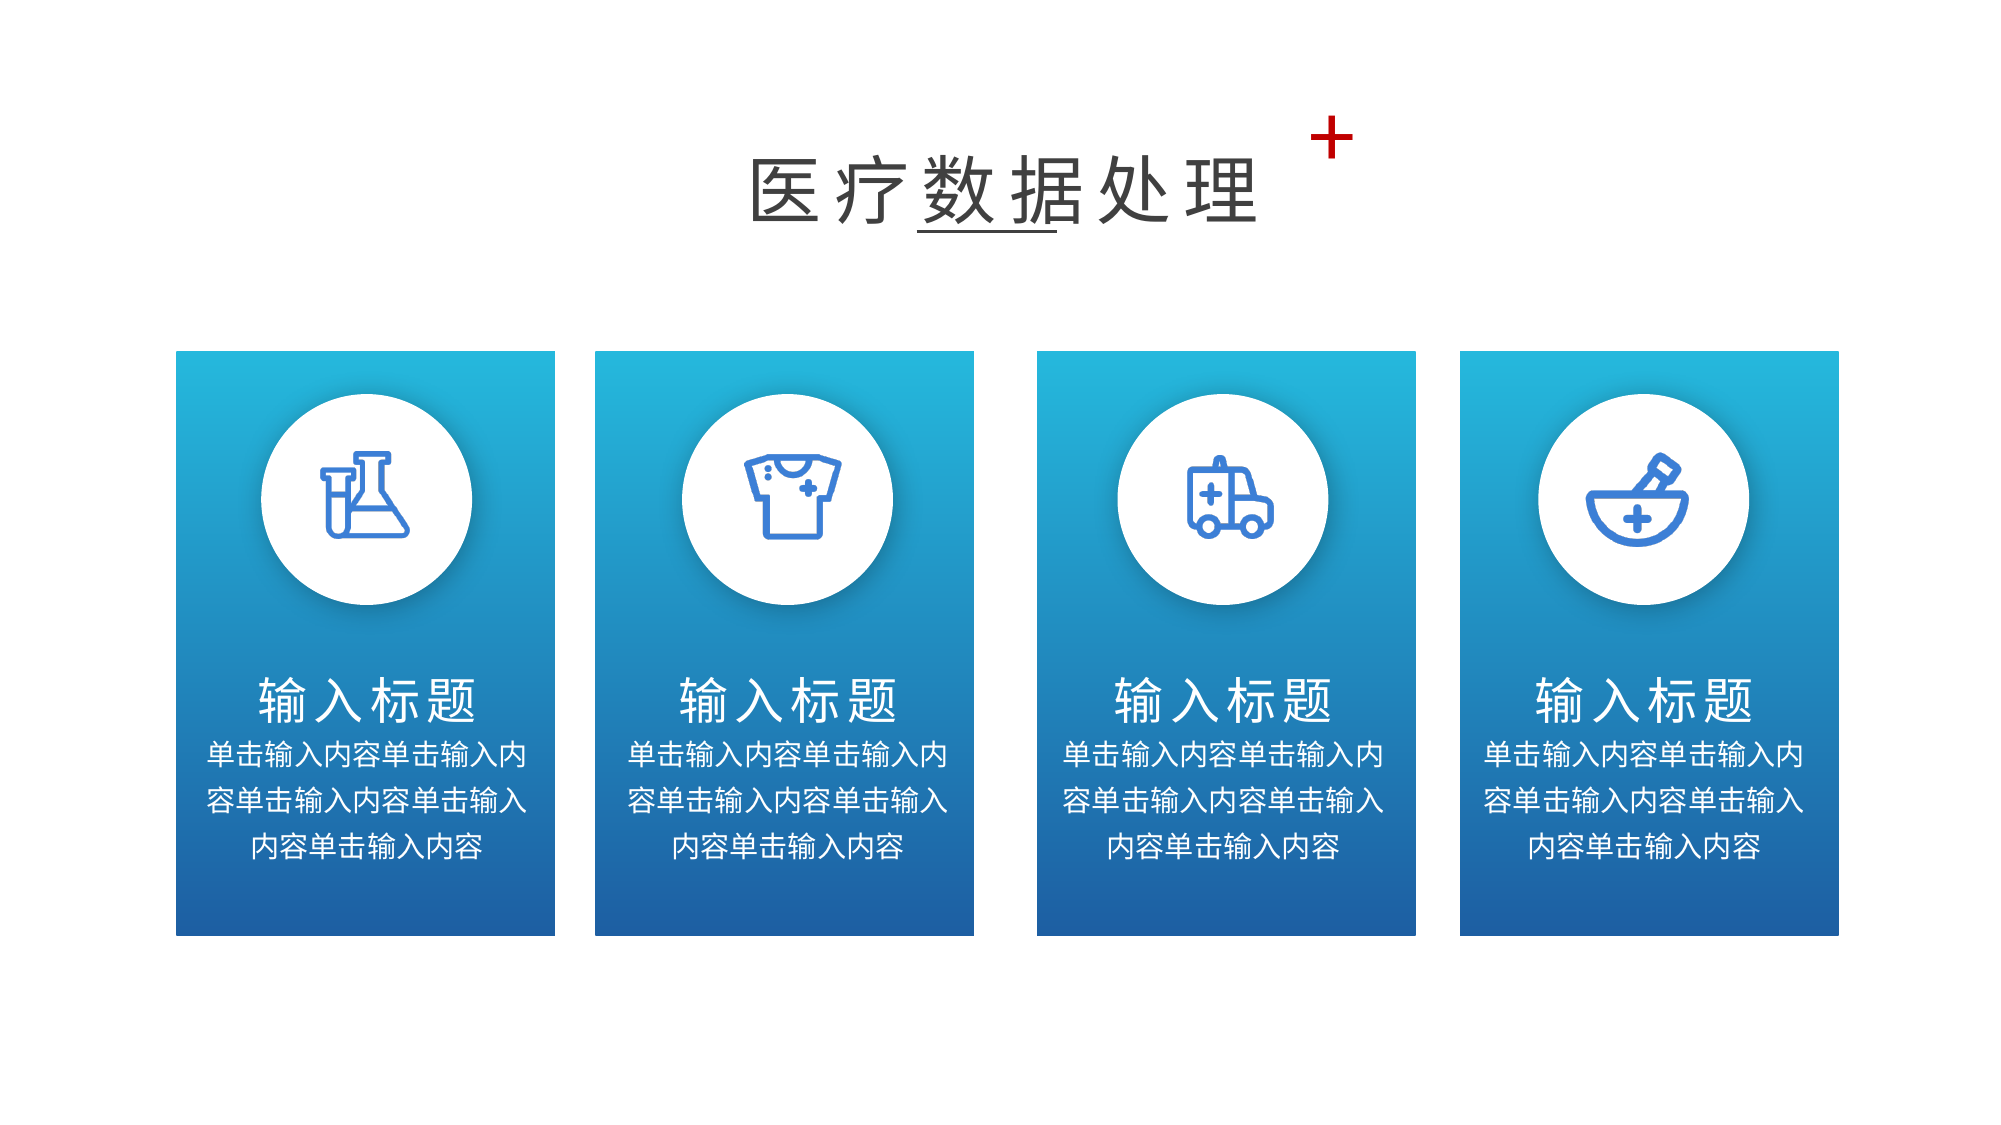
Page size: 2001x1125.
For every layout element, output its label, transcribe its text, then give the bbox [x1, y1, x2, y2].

text_box [1037, 351, 1416, 936]
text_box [1456, 394, 1833, 869]
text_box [600, 393, 976, 873]
text_box [595, 351, 974, 936]
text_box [1035, 393, 1412, 873]
text_box 医疗数据处理 [731, 121, 1275, 241]
text_box [1460, 351, 1839, 936]
text_box [176, 351, 555, 936]
text_box + [1294, 72, 1370, 192]
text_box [179, 393, 556, 873]
